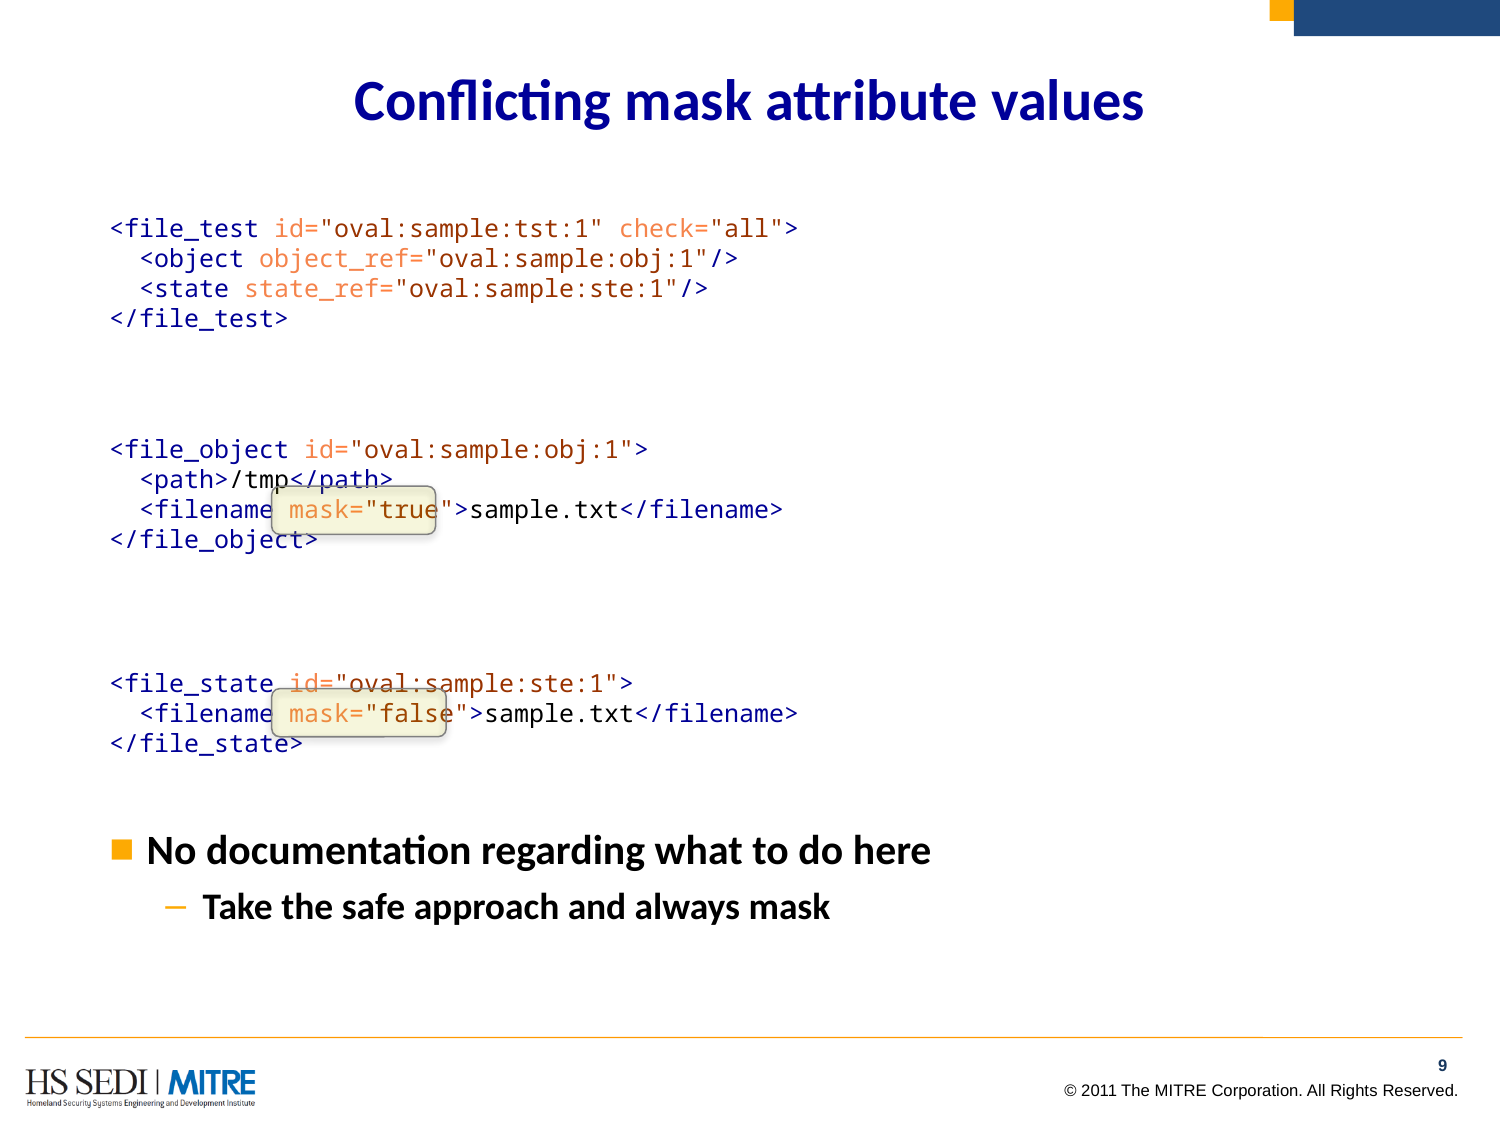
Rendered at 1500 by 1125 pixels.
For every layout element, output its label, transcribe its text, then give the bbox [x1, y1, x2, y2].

title Conflicting mask attribute values [43, 62, 1457, 151]
list No documentation regarding what to do here Take the safe approach and always mask [94, 823, 1358, 961]
text_box [270, 485, 437, 536]
text_box <file_test id="oval:sample:tst:1" check="all"> <object object_ref="oval:sample:obj:1"/> <state state_ref="oval:sample:ste:1"/> </file_test> [94, 205, 1361, 340]
text_box <file_state id="oval:sample:ste:1"> <filename mask="false">sample.txt</filename> </file_state> [94, 659, 1361, 765]
text_box <file_object id="oval:sample:obj:1"> <path>/tmp</path> <filename mask="true">sample.txt</filename> </file_object> [94, 426, 1361, 561]
slide_number 8 [1374, 1049, 1463, 1076]
text_box [270, 687, 447, 738]
picture [20, 1058, 271, 1122]
